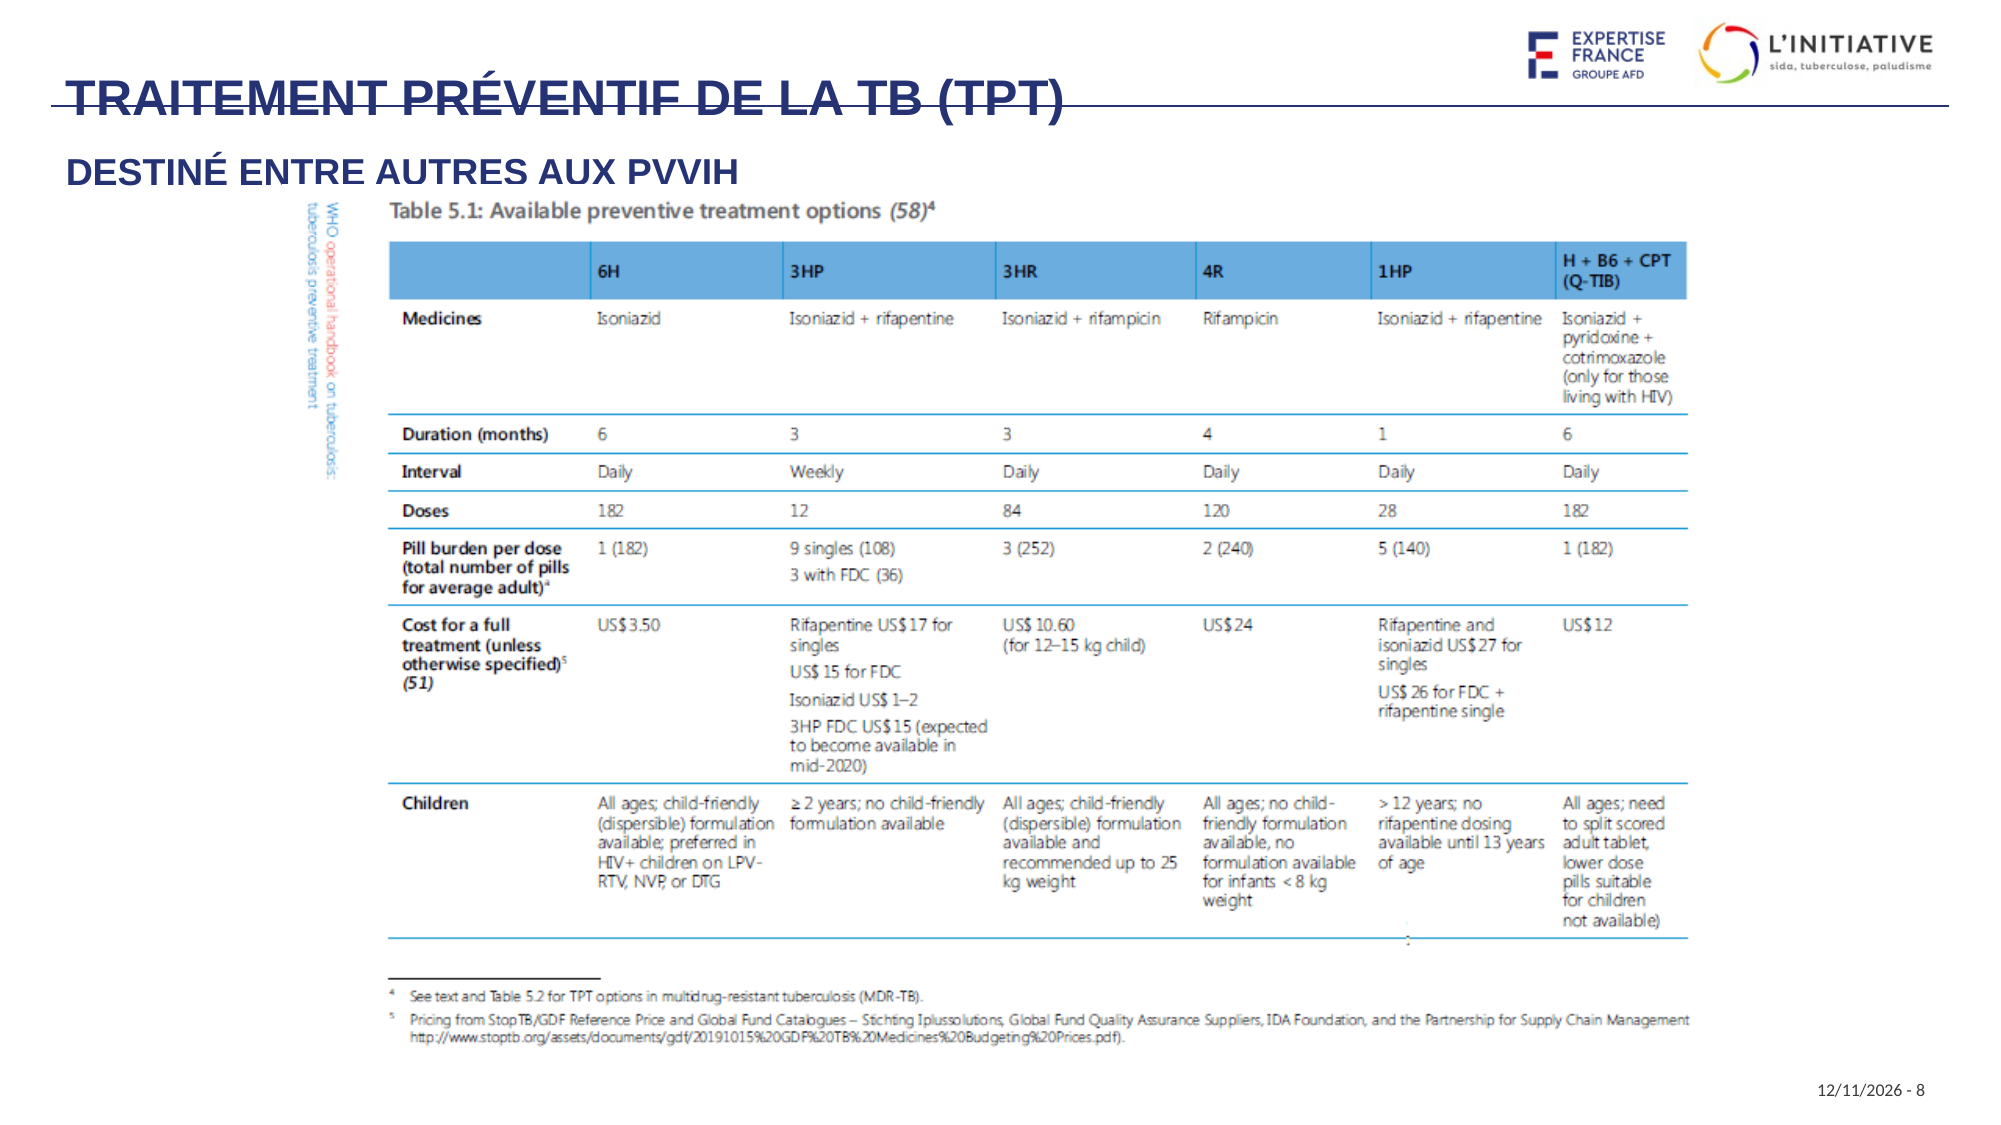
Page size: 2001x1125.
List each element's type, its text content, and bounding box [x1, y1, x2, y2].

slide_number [742, 1058, 1940, 1119]
title Traitement préventif de la tb (tpt) destiné entre autres aux pvvih [50, 47, 1950, 201]
picture [1514, 0, 1956, 106]
picture [282, 184, 1718, 1069]
